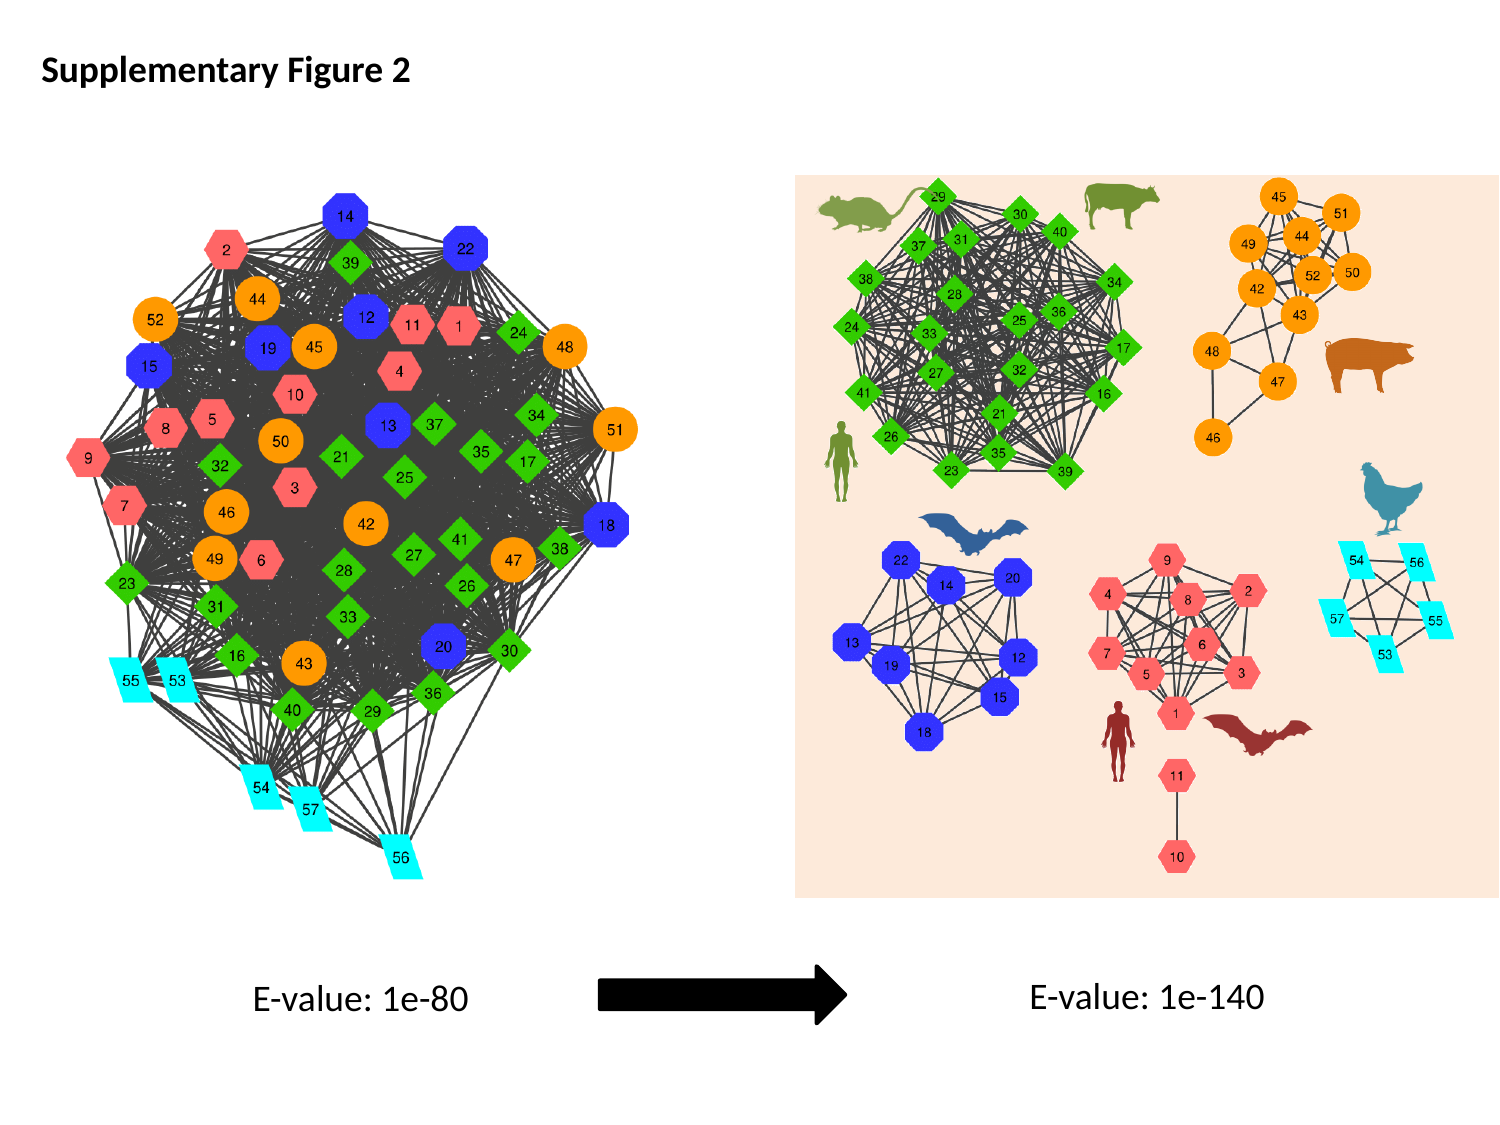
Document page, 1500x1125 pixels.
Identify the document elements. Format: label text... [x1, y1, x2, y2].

text_box [597, 964, 848, 1026]
text_box Supplementary Figure 2 [26, 37, 427, 98]
picture [55, 186, 667, 909]
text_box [794, 174, 1500, 898]
text_box E-value: 1e-80 [237, 966, 484, 1026]
text_box E-value: 1e-140 [1014, 964, 1280, 1025]
